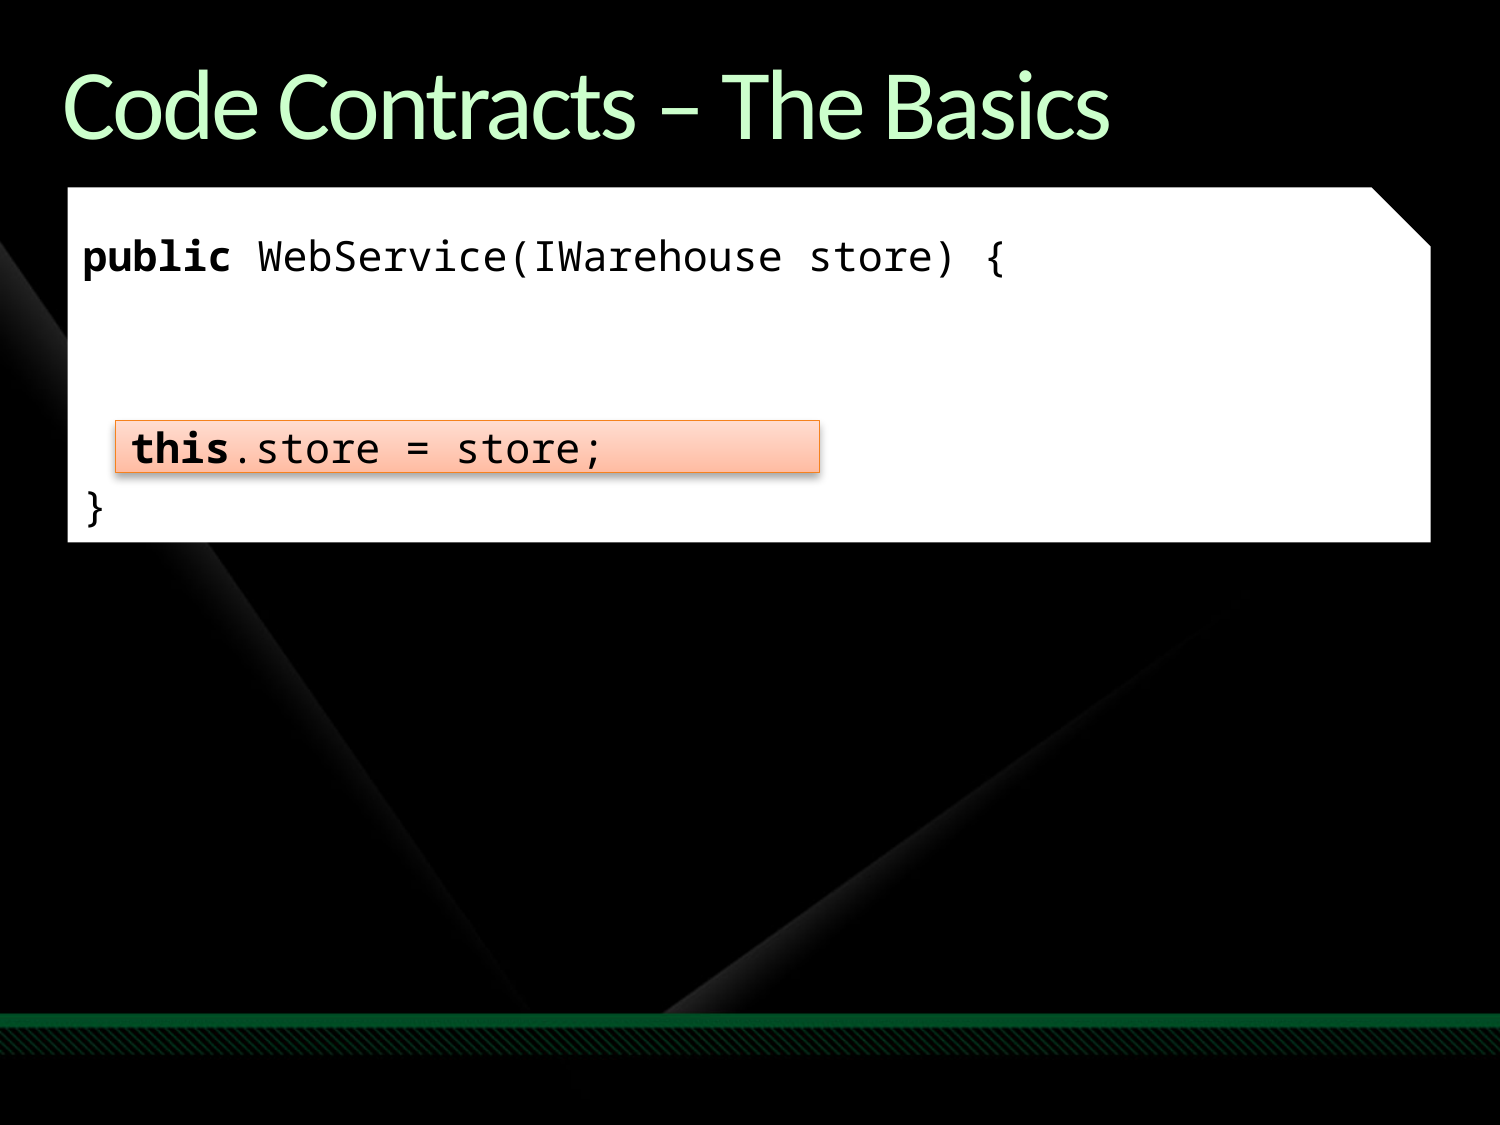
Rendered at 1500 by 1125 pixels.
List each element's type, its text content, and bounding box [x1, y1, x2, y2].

picture [0, 0, 1500, 1125]
text_box public WebService(IWarehouse store) { } [62, 182, 1436, 547]
text_box this.store = store; [115, 420, 820, 473]
title Code Contracts – The Basics [62, 53, 1438, 144]
